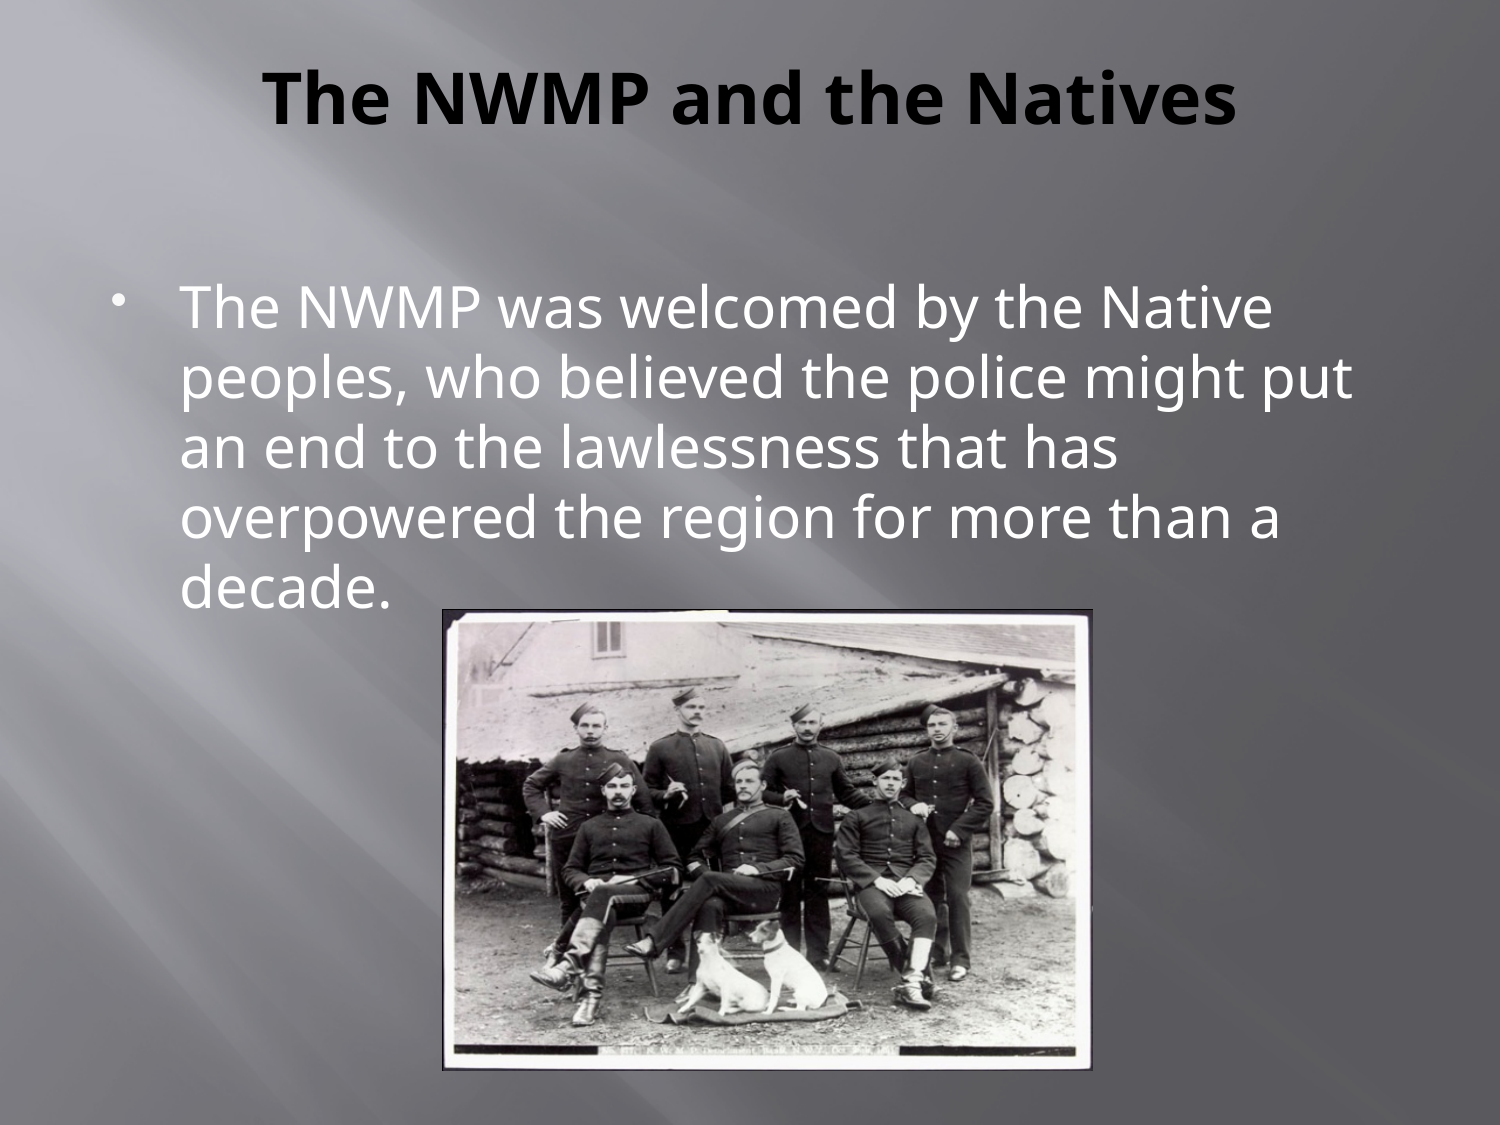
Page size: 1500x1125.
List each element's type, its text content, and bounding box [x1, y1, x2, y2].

picture [442, 609, 1093, 1071]
title The NWMP and the Natives [75, 45, 1425, 233]
list The NWMP was welcomed by the Native peoples, who believed the police might put an end to the lawlessness that has overpowered the region for more than a decade. [75, 262, 1425, 1035]
